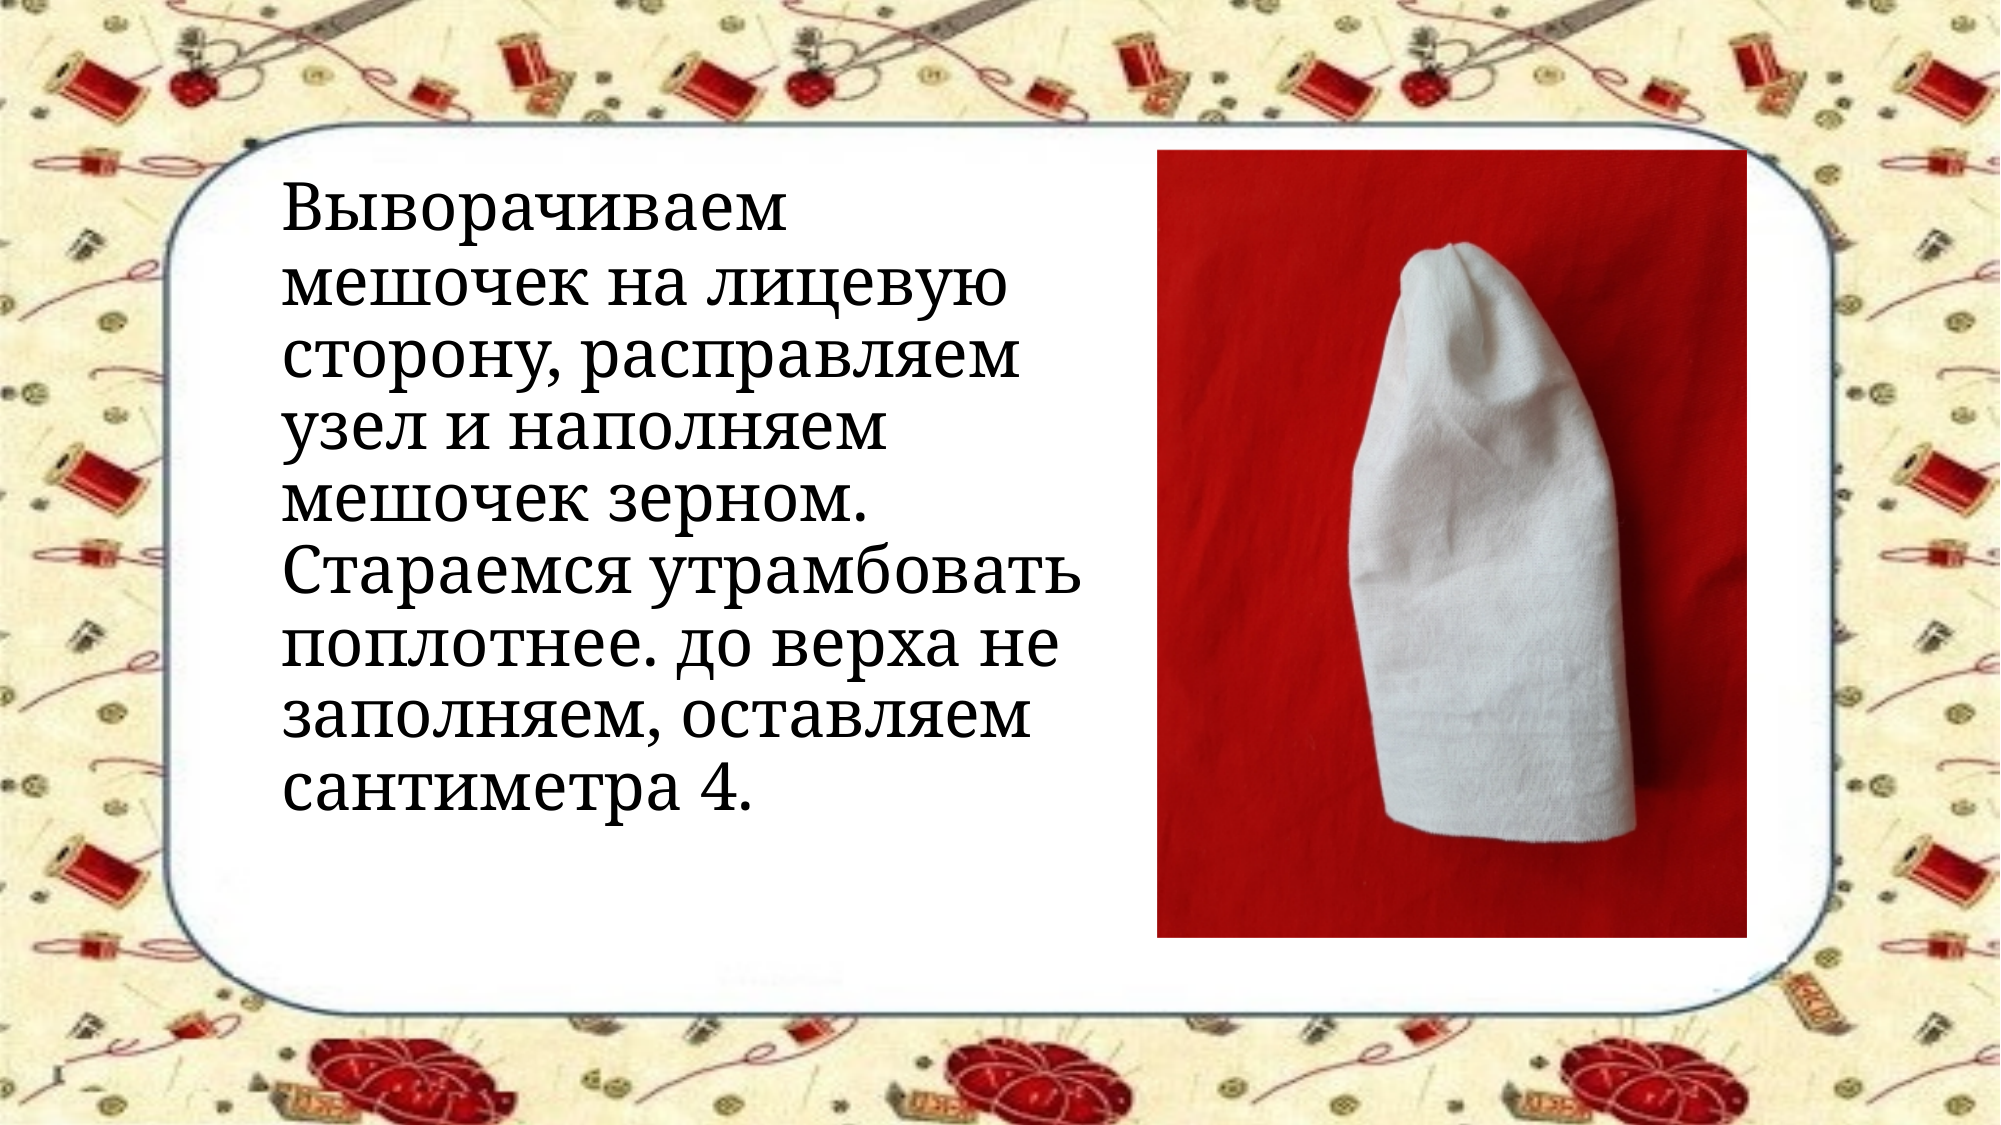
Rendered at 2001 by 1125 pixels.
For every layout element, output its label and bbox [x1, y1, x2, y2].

picture [1057, 248, 1846, 839]
list [0, 0, 2000, 1125]
